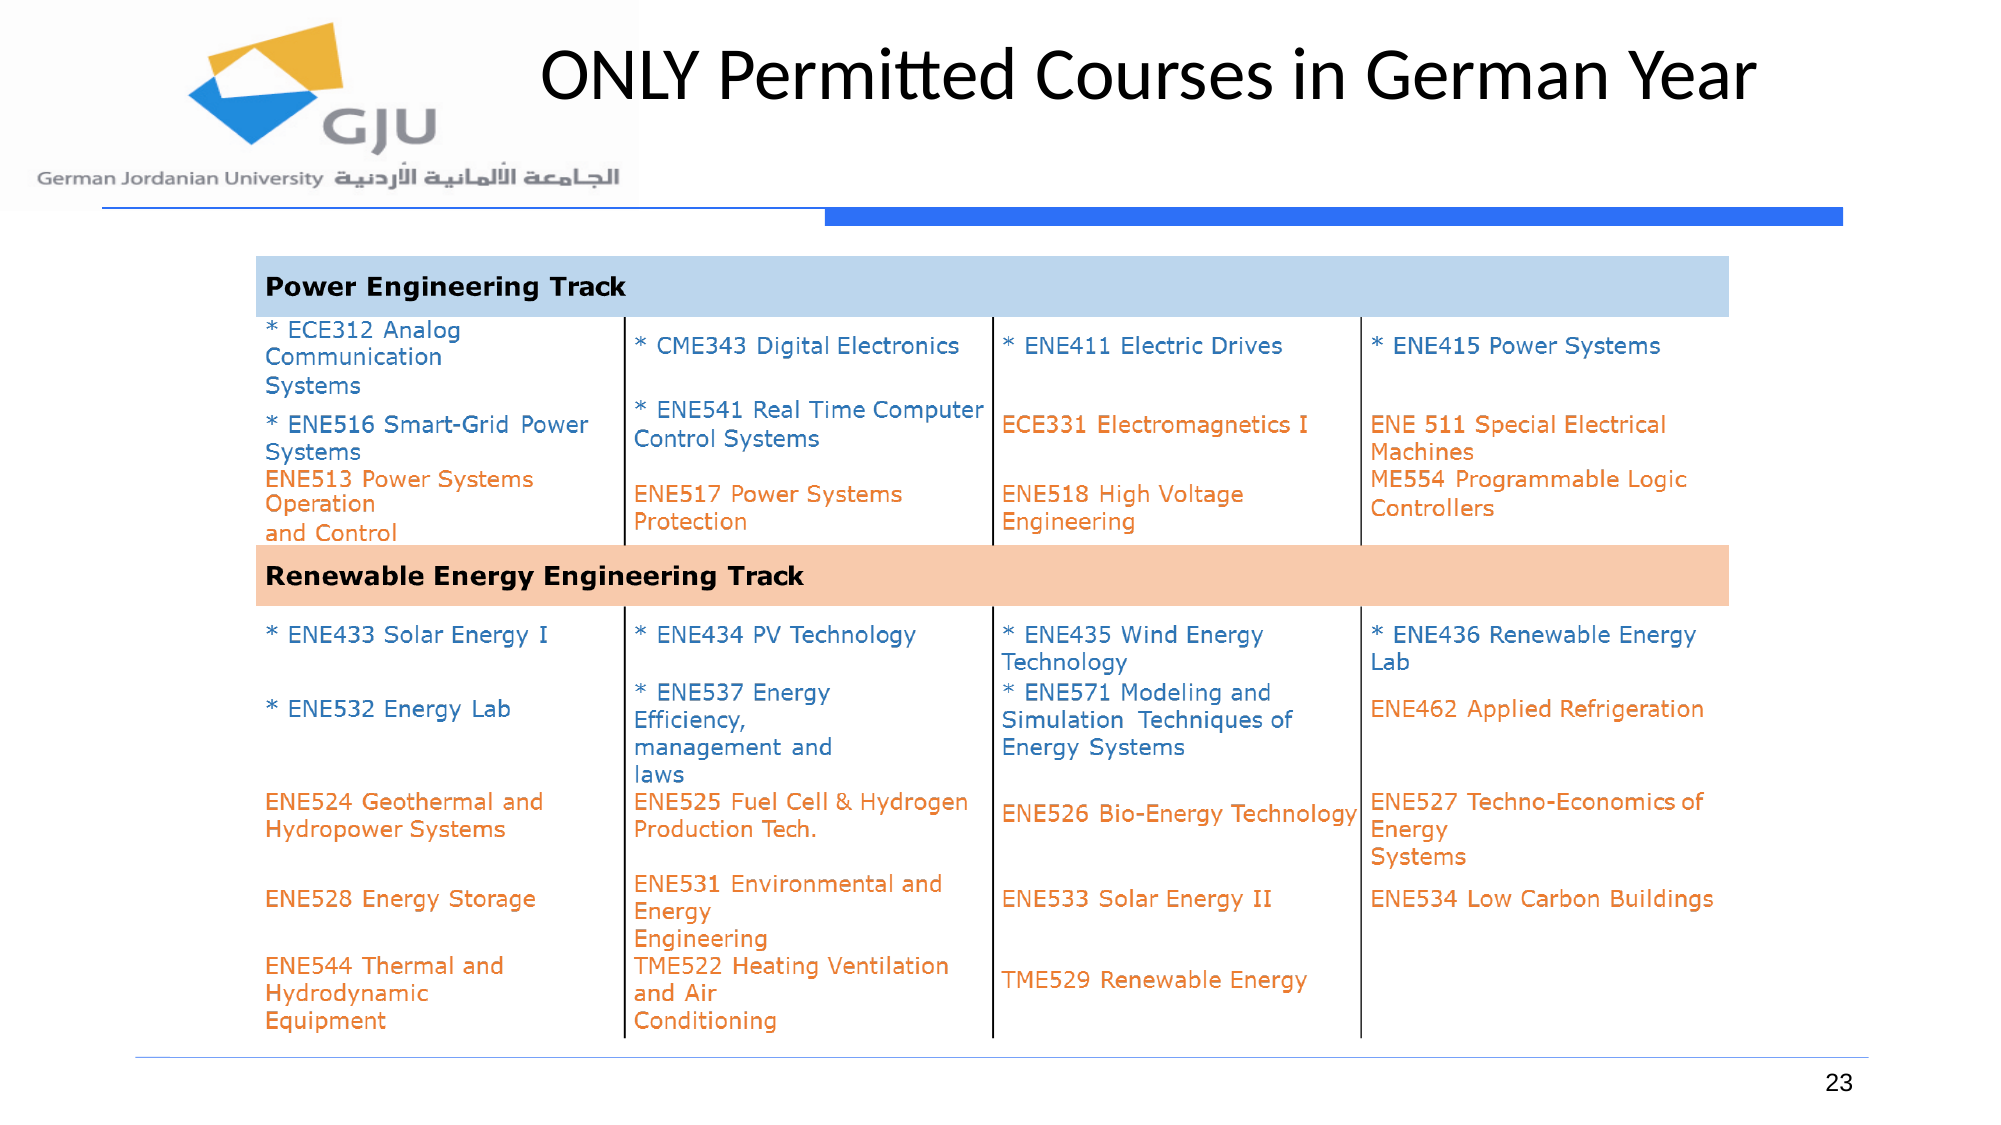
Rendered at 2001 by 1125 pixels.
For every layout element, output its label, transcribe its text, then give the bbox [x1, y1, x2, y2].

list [256, 255, 1730, 1048]
picture [0, 0, 639, 211]
title ONLY Permitted Courses in German Year [525, 0, 1838, 123]
slide_number 23 [1434, 1058, 1869, 1105]
